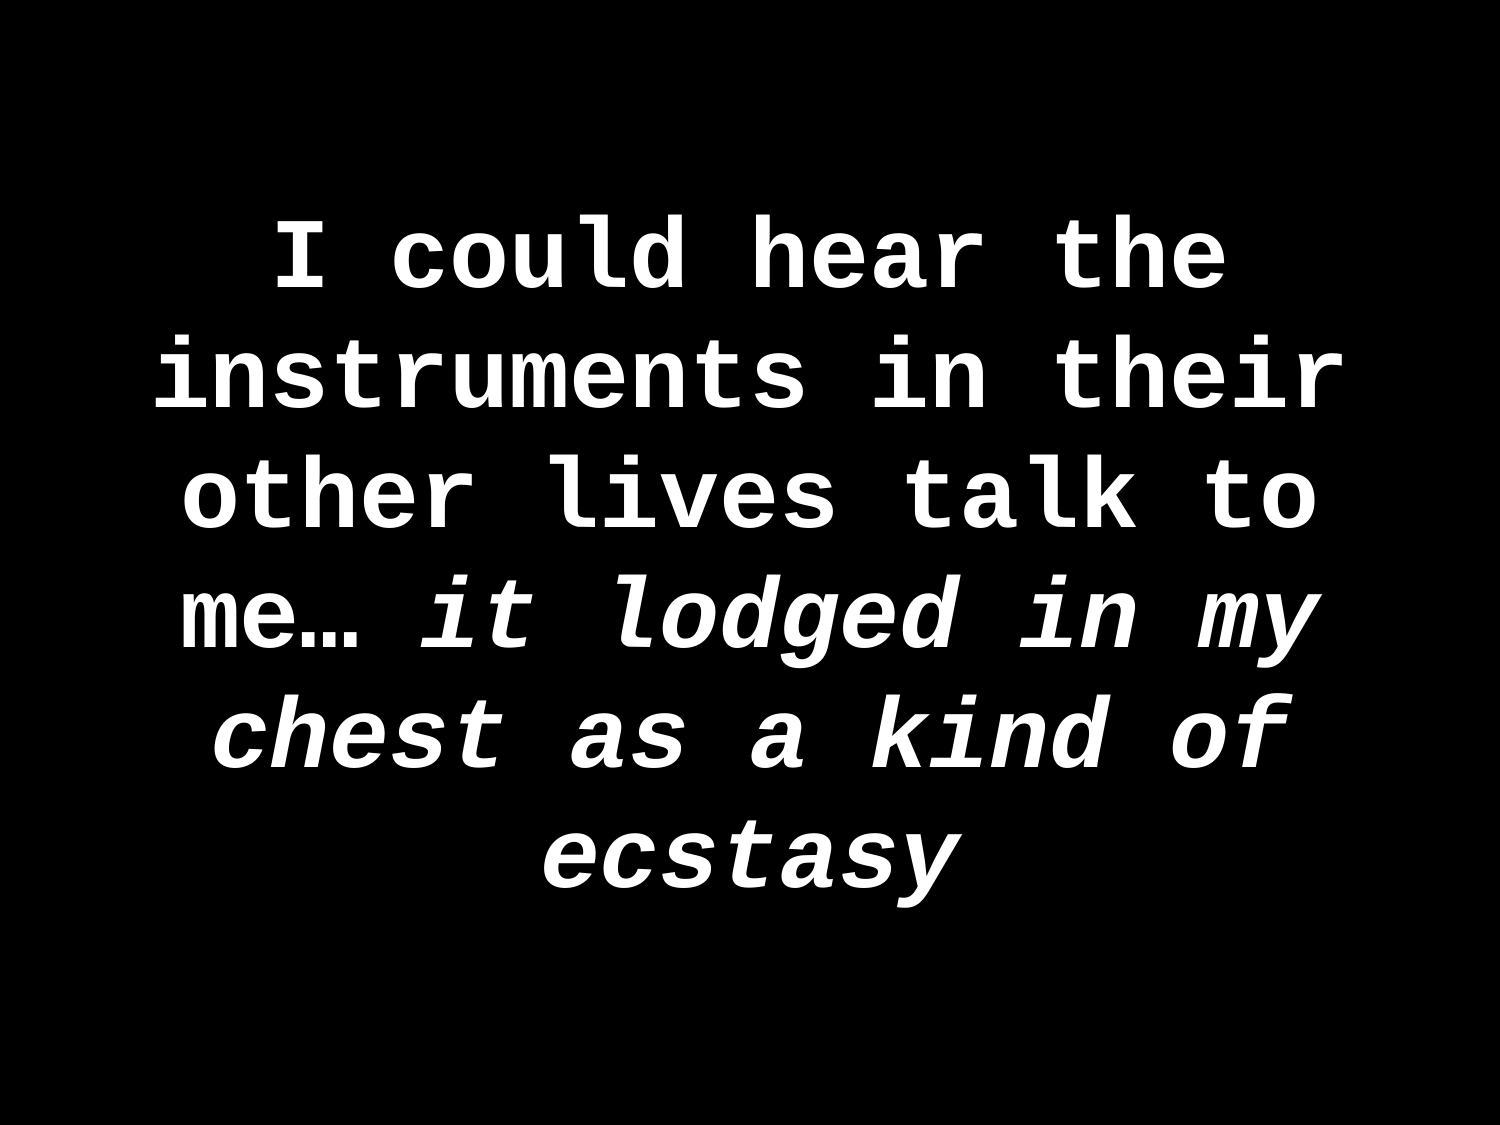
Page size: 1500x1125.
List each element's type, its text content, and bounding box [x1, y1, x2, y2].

title I could hear the instruments in their other lives talk to me… it lodged in my chest as a kind of ecstasy [75, 42, 1425, 1053]
